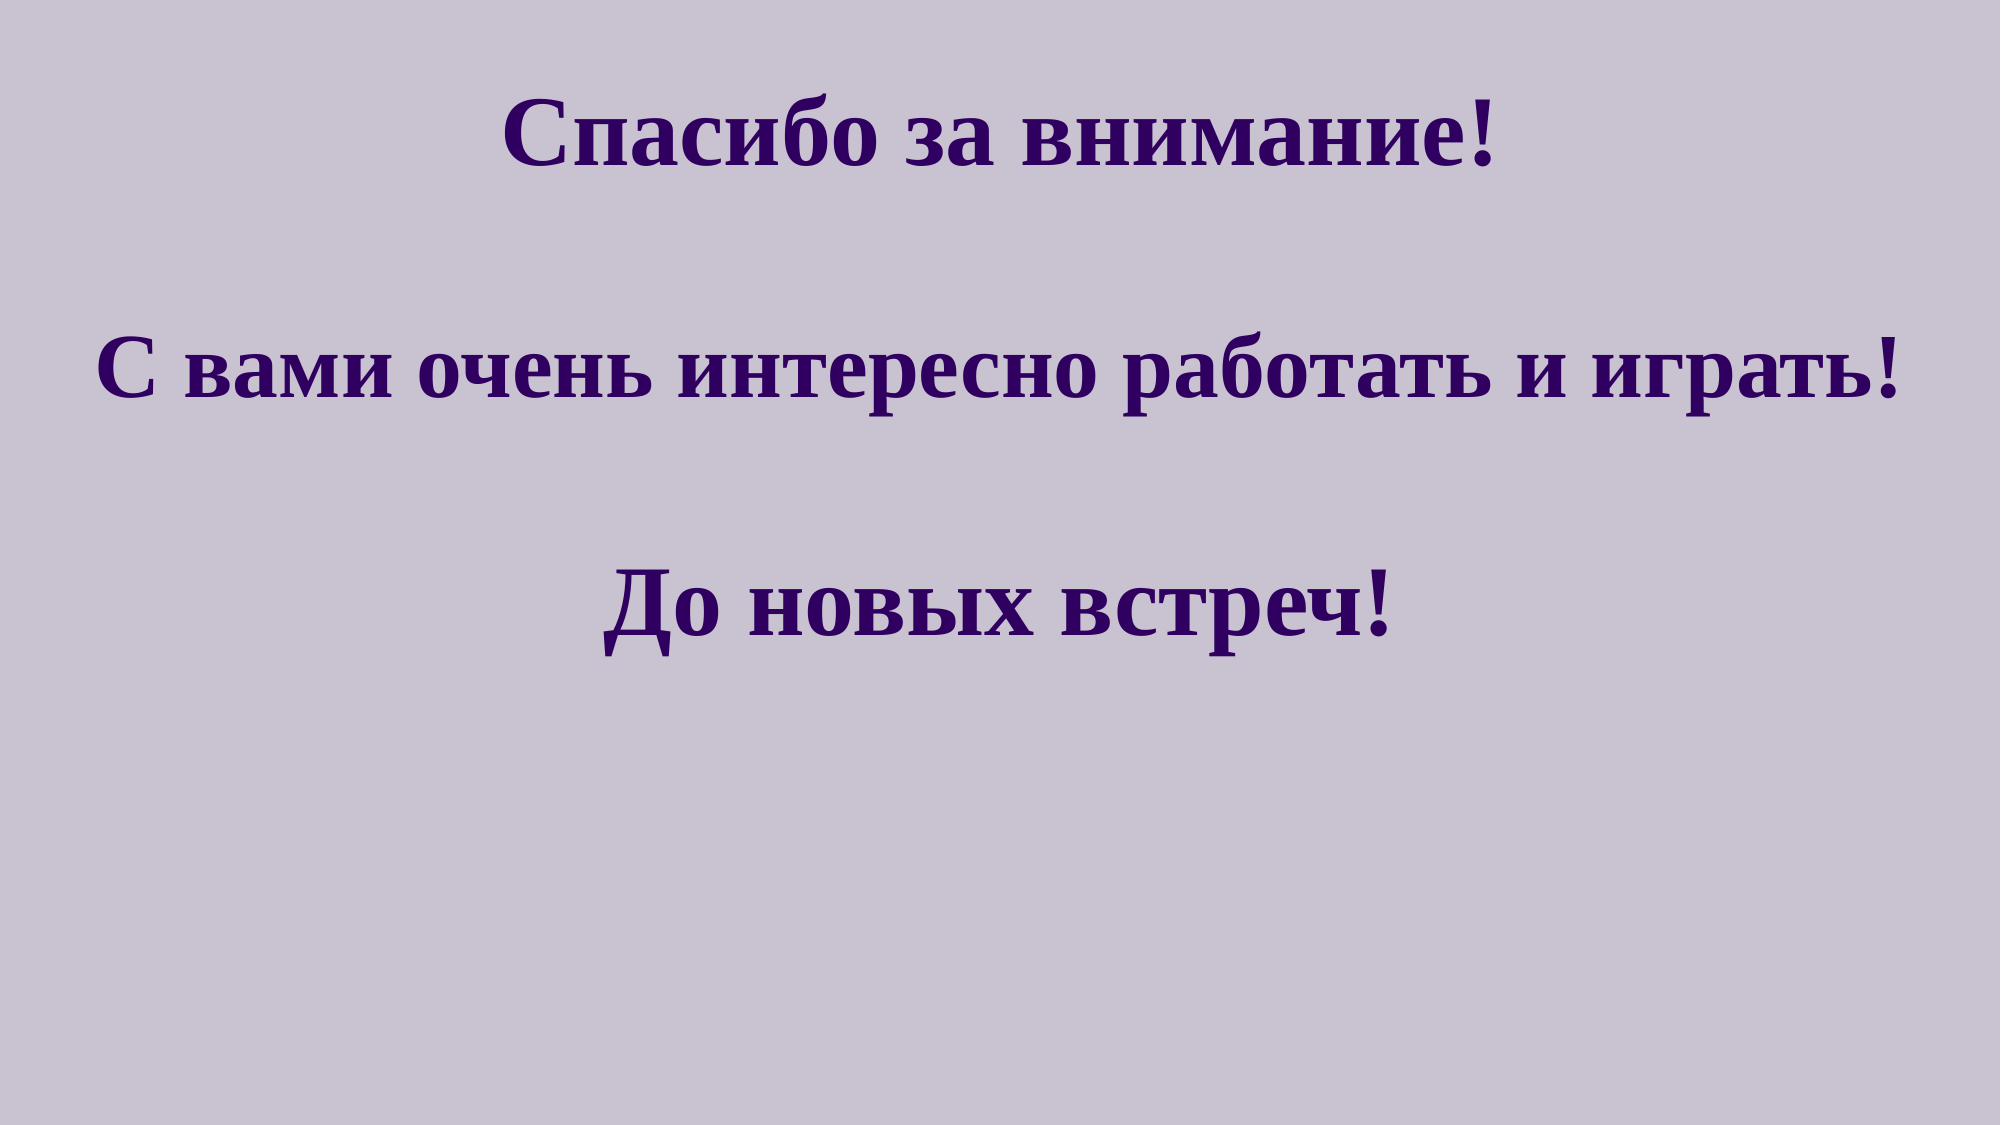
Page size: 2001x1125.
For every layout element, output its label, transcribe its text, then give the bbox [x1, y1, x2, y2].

text_box Спасибо за внимание! С вами очень интересно работать и играть! До новых встреч! [0, 58, 2000, 663]
